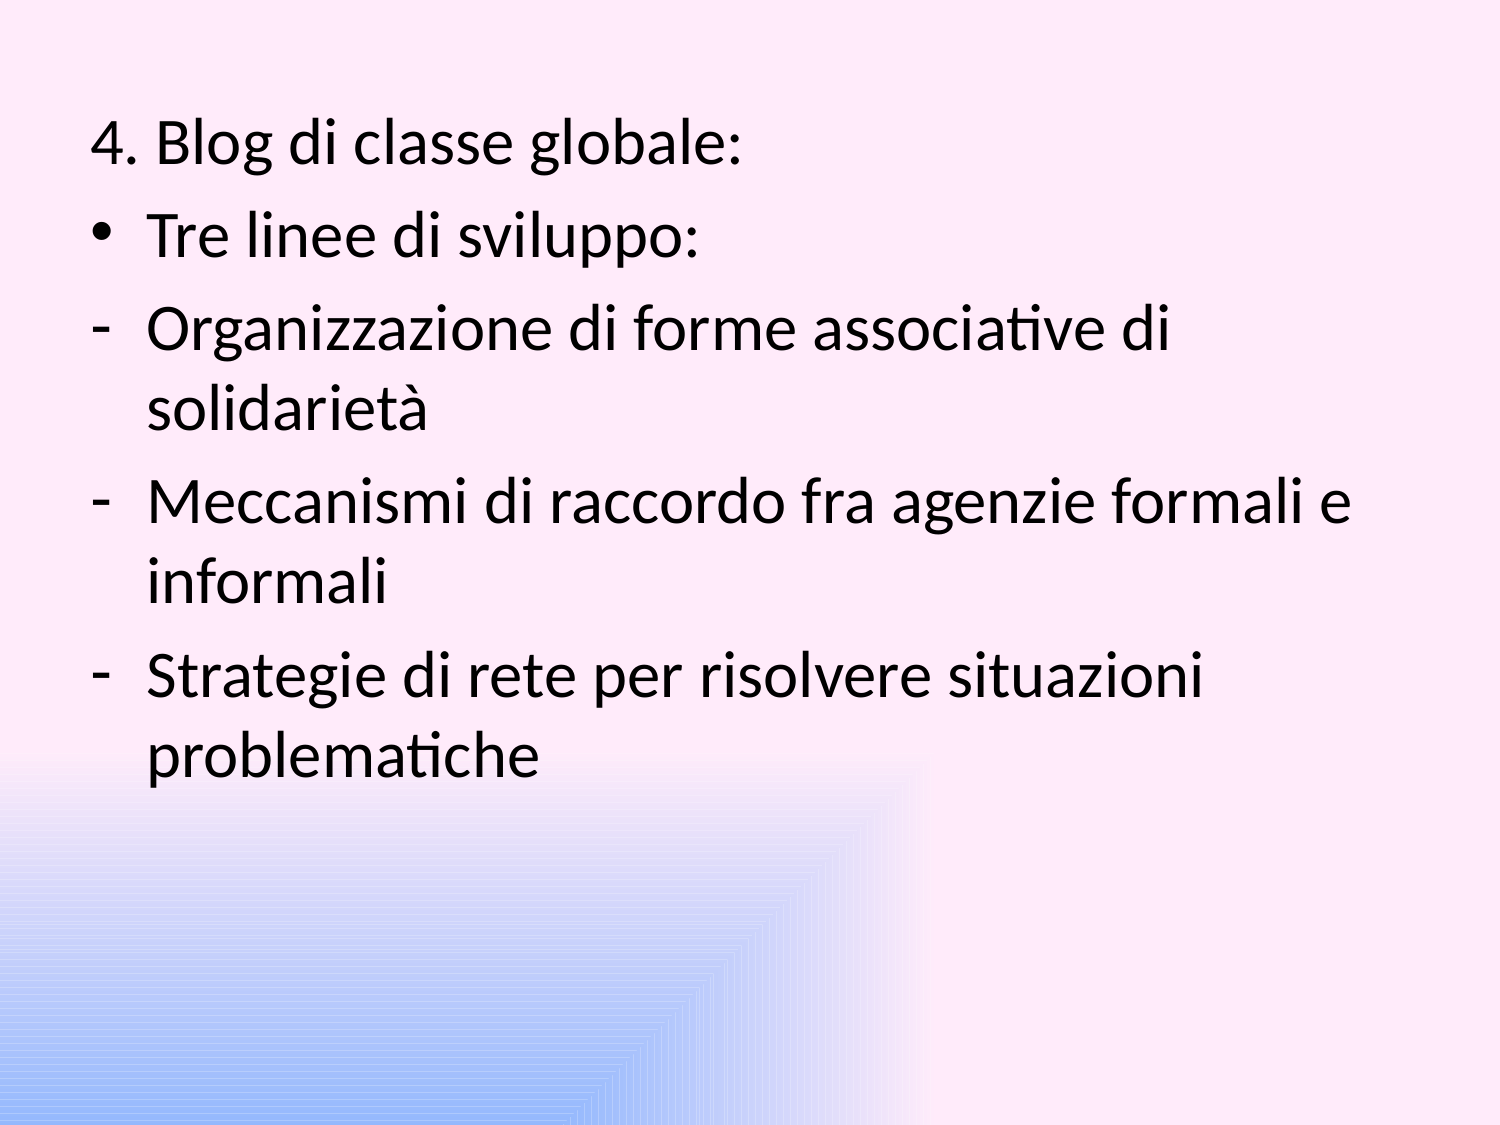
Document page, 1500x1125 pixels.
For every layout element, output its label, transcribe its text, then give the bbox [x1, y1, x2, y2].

list 4. Blog di classe globale: Tre linee di sviluppo: Organizzazione di forme associative di solidarietà Meccanismi di raccordo fra agenzie formali e informali Strategie di rete per risolvere situazioni problematiche [75, 90, 1425, 1005]
